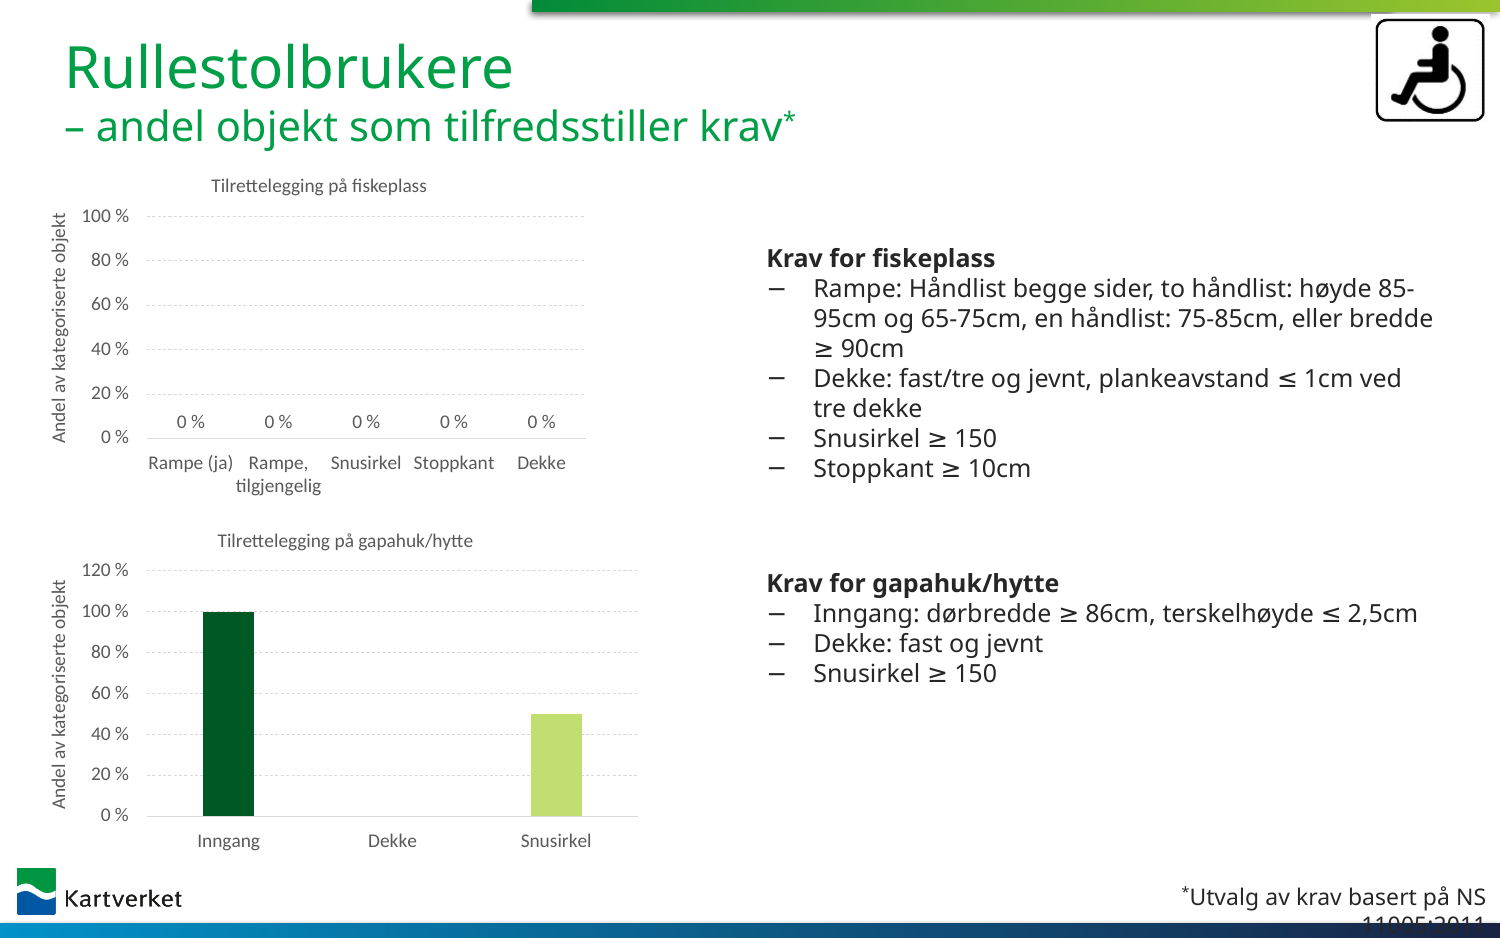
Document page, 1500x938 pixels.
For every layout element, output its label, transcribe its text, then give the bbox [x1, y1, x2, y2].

picture [41, 166, 597, 505]
picture [1371, 13, 1491, 127]
text_box *Utvalg av krav basert på NS 11005:2011 [1068, 873, 1500, 938]
text_box Krav for fiskeplass Rampe: Håndlist begge sider, to håndlist: høyde 85-95cm og 65-75cm, en håndlist: 75-85cm, eller bredde ≥ 90cm Dekke: fast/tre og jevnt, plankeavstand ≤ 1cm ved tre dekke Snusirkel ≥ 150 Stoppkant ≥ 10cm [751, 235, 1452, 490]
text_box Rullestolbrukere – andel objekt som tilfredsstiller krav* [49, 29, 1431, 158]
text_box Krav for gapahuk/hytte Inngang: dørbredde ≥ 86cm, terskelhøyde ≤ 2,5cm Dekke: fast og jevnt Snusirkel ≥ 150 [751, 560, 1452, 695]
picture [41, 520, 650, 859]
